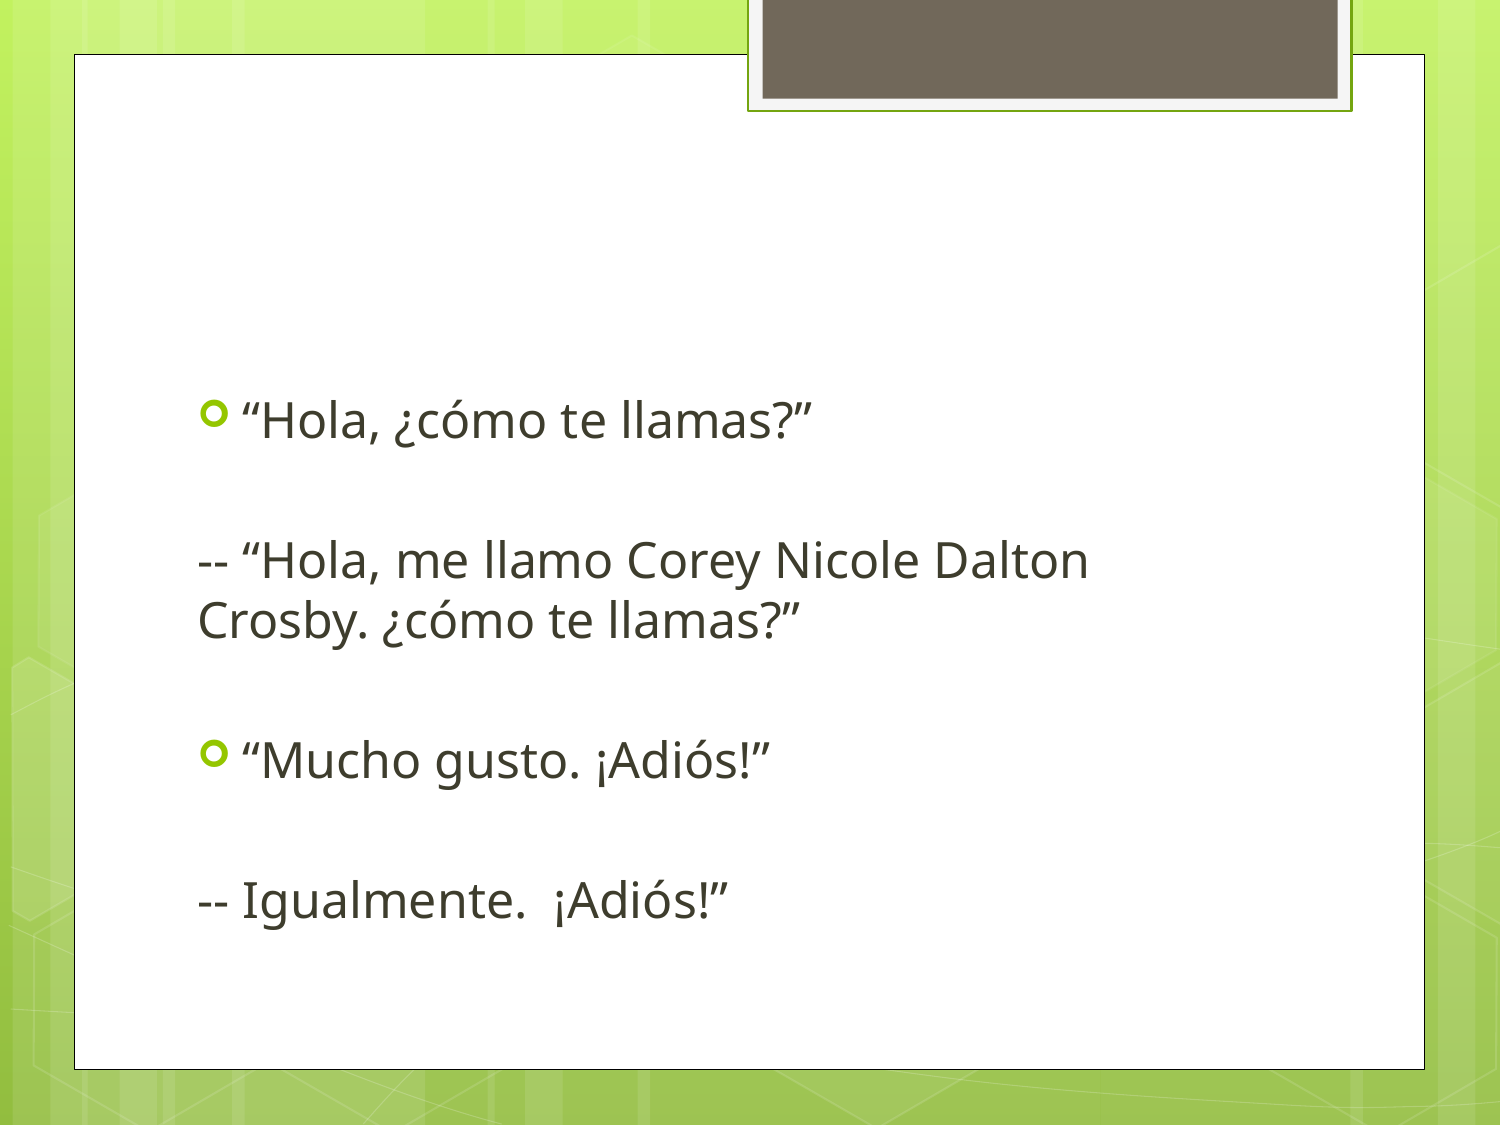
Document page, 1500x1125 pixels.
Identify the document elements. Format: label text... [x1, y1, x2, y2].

list “Hola, ¿cómo te llamas?” -- “Hola, me llamo Corey Nicole Dalton Crosby. ¿cómo te llamas?” “Mucho gusto. ¡Adiós!” -- Igualmente. ¡Adiós!” [171, 381, 1283, 957]
